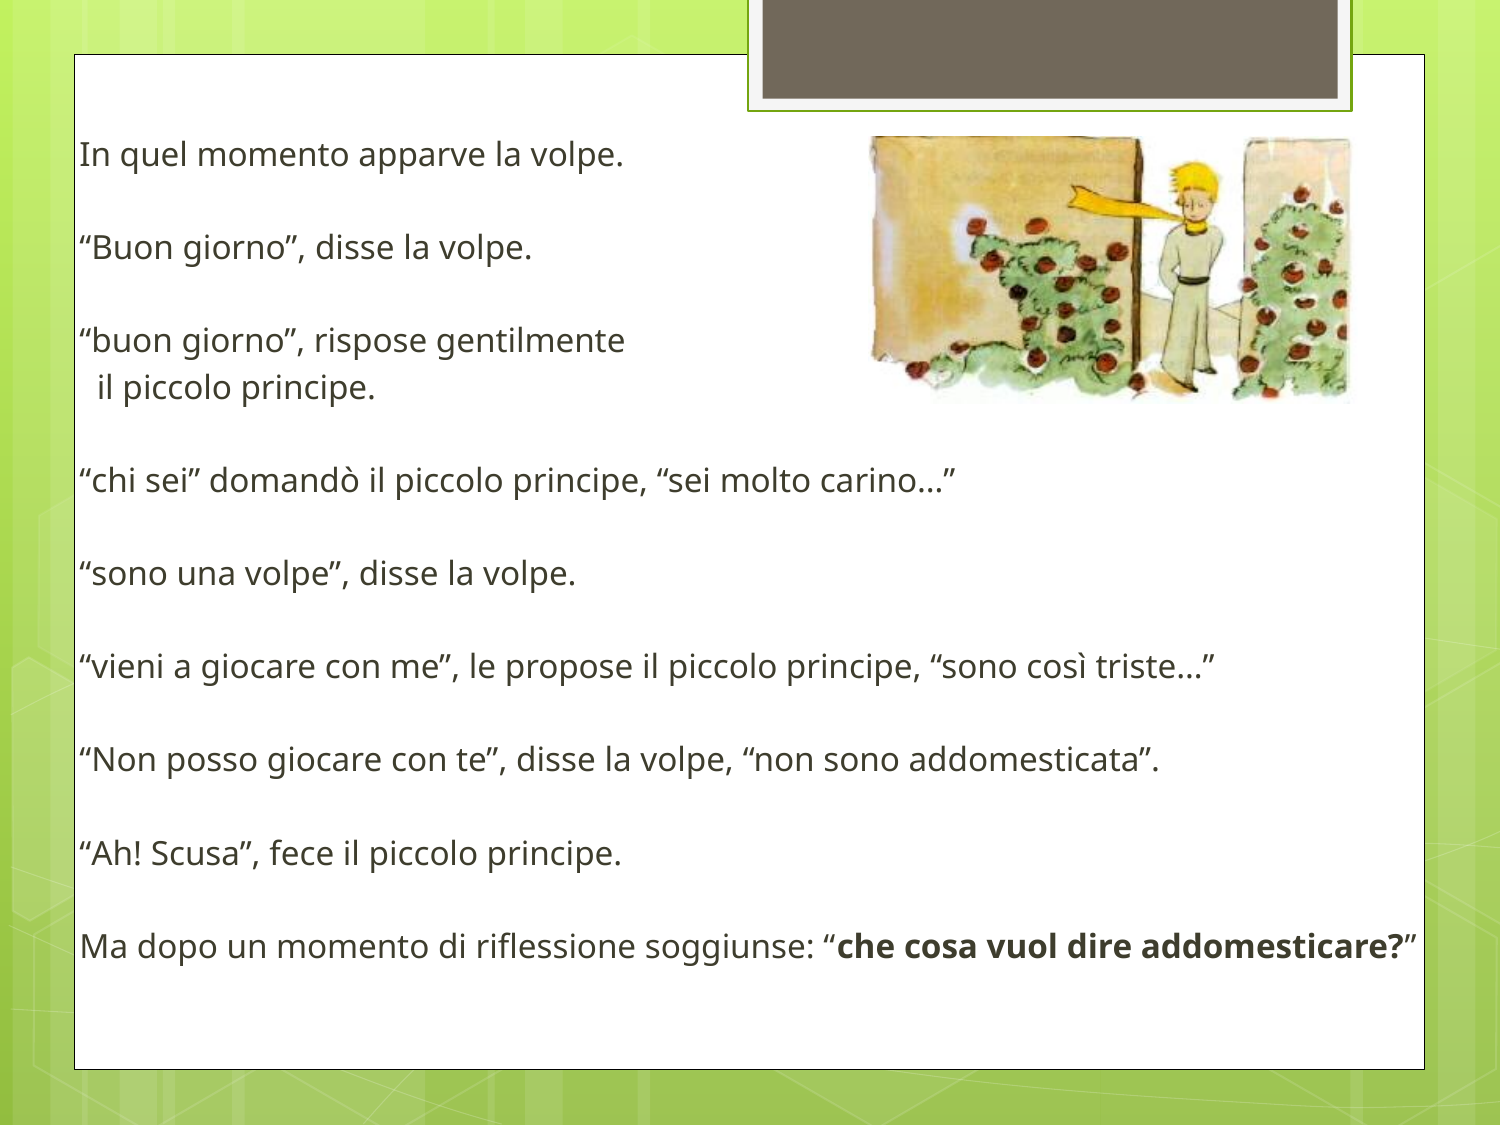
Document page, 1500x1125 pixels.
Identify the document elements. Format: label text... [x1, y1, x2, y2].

picture [867, 136, 1358, 405]
list In quel momento apparve la volpe. “Buon giorno”, disse la volpe. “buon giorno”, rispose gentilmente il piccolo principe. “chi sei” domandò il piccolo principe, “sei molto carino…” “sono una volpe”, disse la volpe. “vieni a giocare con me”, le propose il piccolo principe, “sono così triste…” “Non posso giocare con te”, disse la volpe, “non sono addomesticata”. “Ah! Scusa”, fece il piccolo principe. Ma dopo un momento di riflessione soggiunse: “che cosa vuol dire addomesticare?” [53, 125, 1436, 1071]
